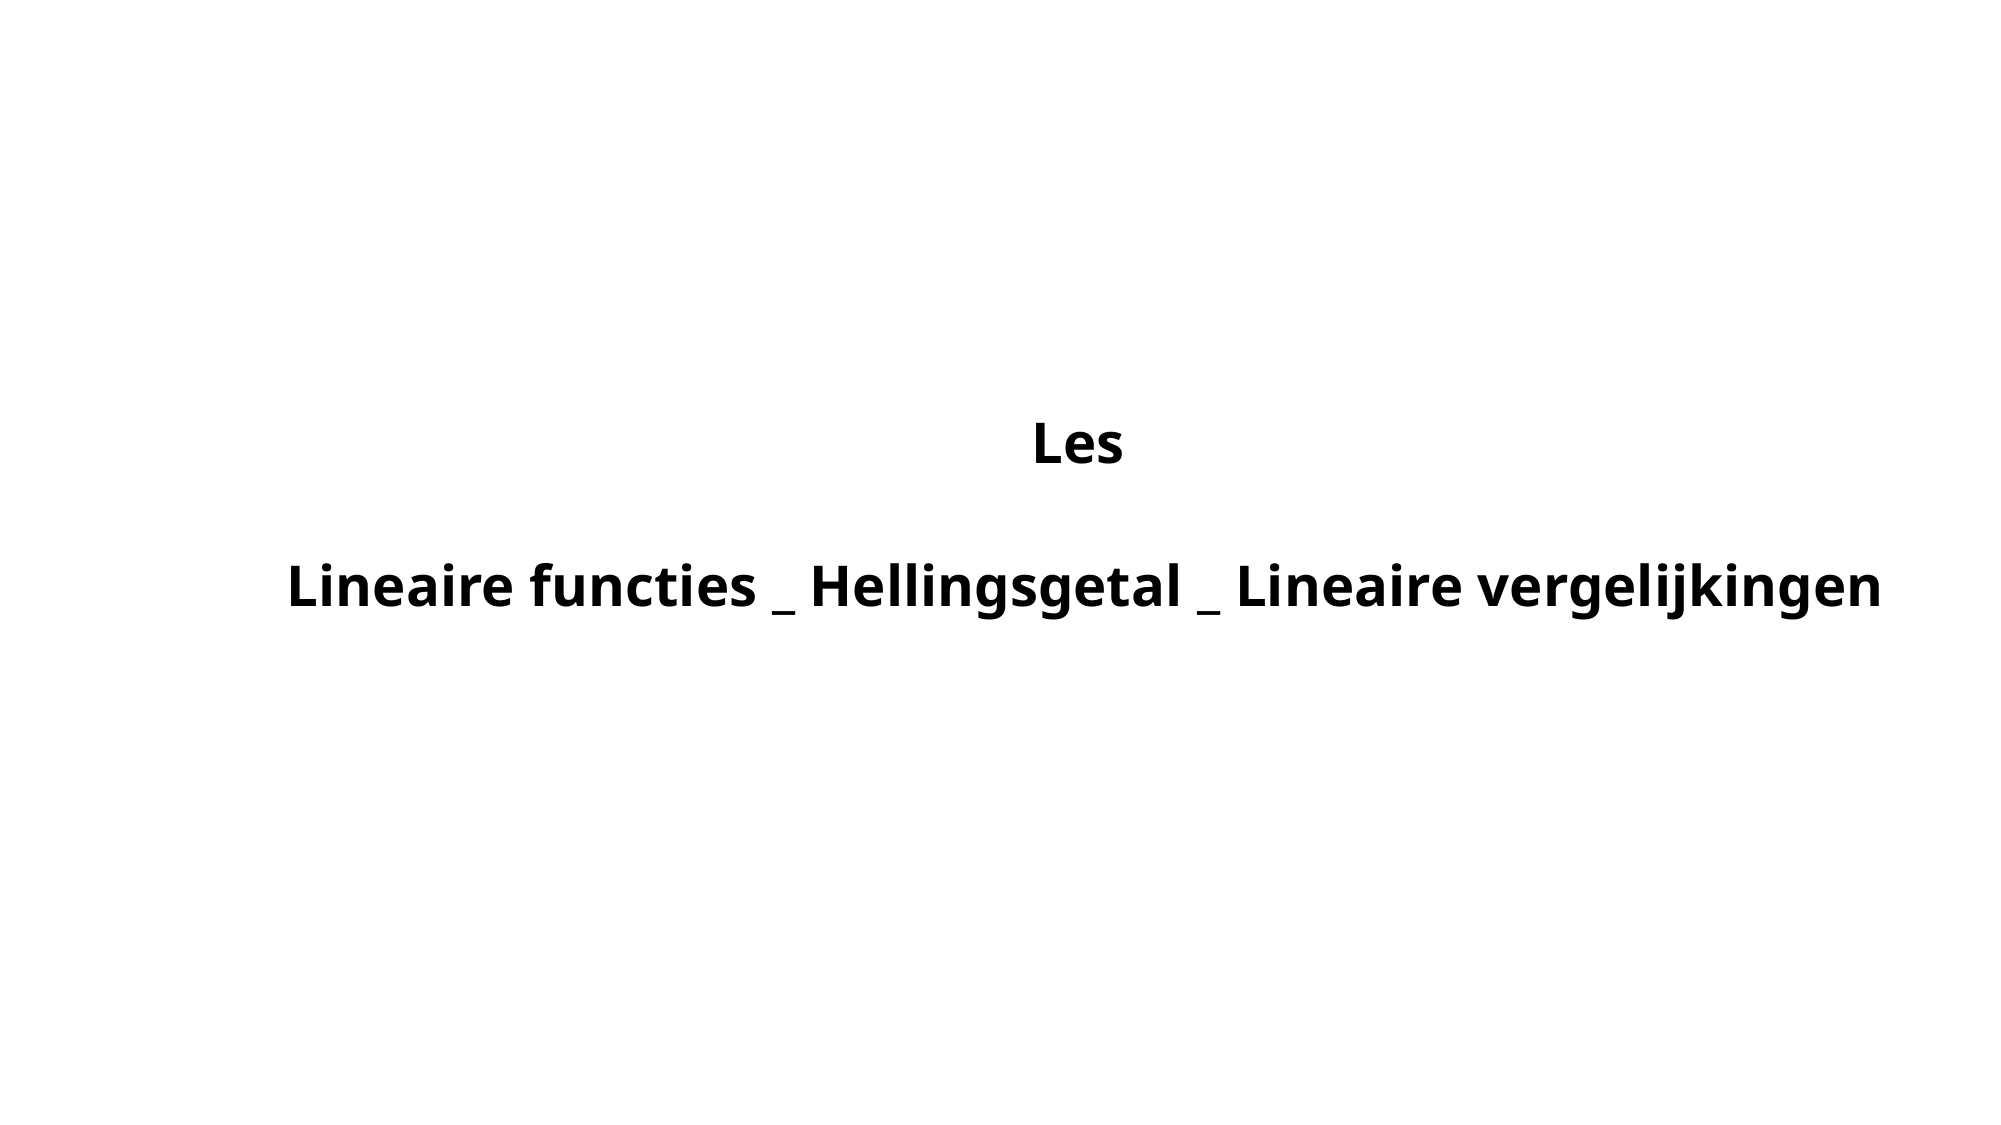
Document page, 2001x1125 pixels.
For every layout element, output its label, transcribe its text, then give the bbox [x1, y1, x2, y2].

list Les Lineaire functies _ Hellingsgetal _ Lineaire vergelijkingen [263, 407, 1908, 647]
